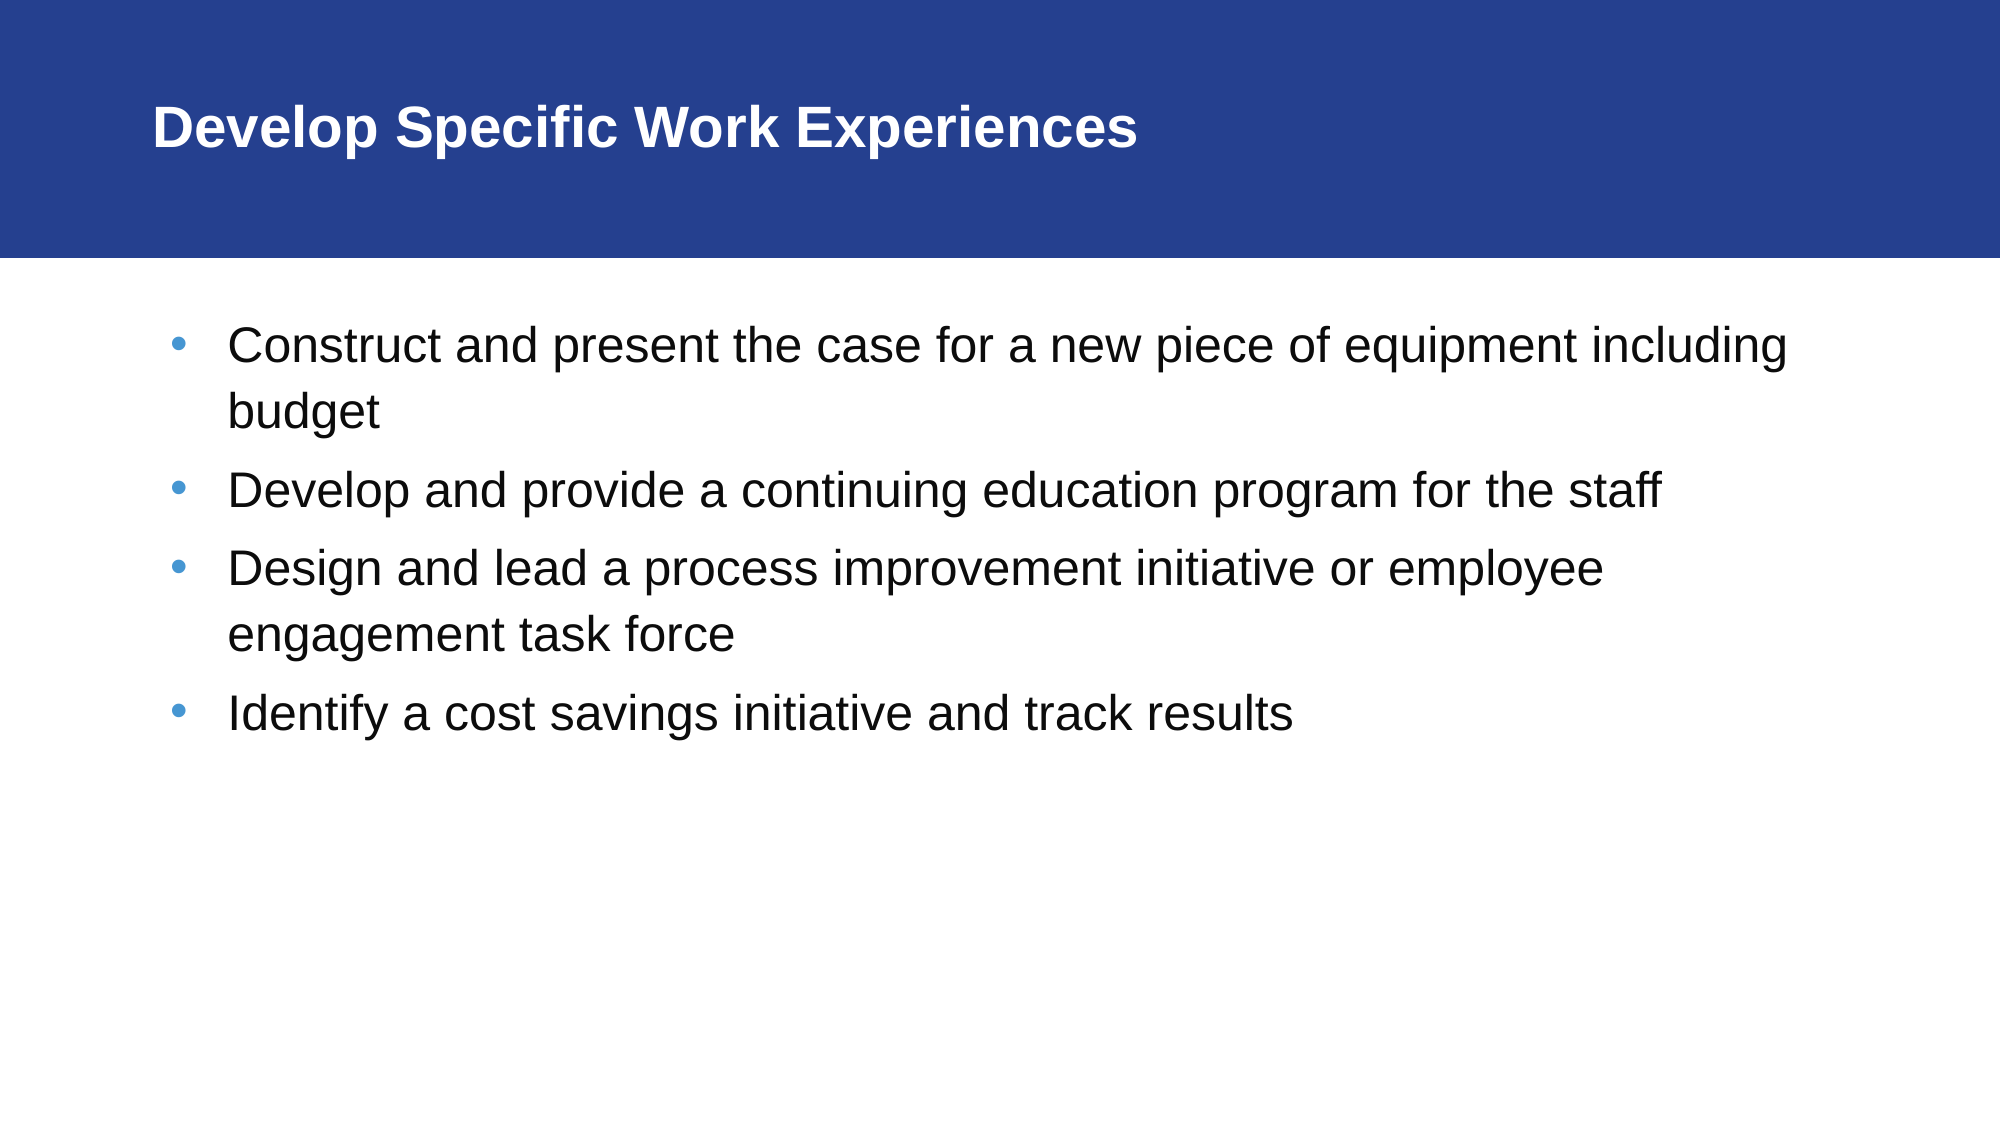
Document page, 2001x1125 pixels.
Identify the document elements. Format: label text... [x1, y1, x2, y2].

title Develop Specific Work Experiences [137, 33, 1834, 225]
list Construct and present the case for a new piece of equipment including budget Develop and provide a continuing education program for the staff Design and lead a process improvement initiative or employee engagement task force Identify a cost savings initiative and track results [137, 299, 1834, 1030]
